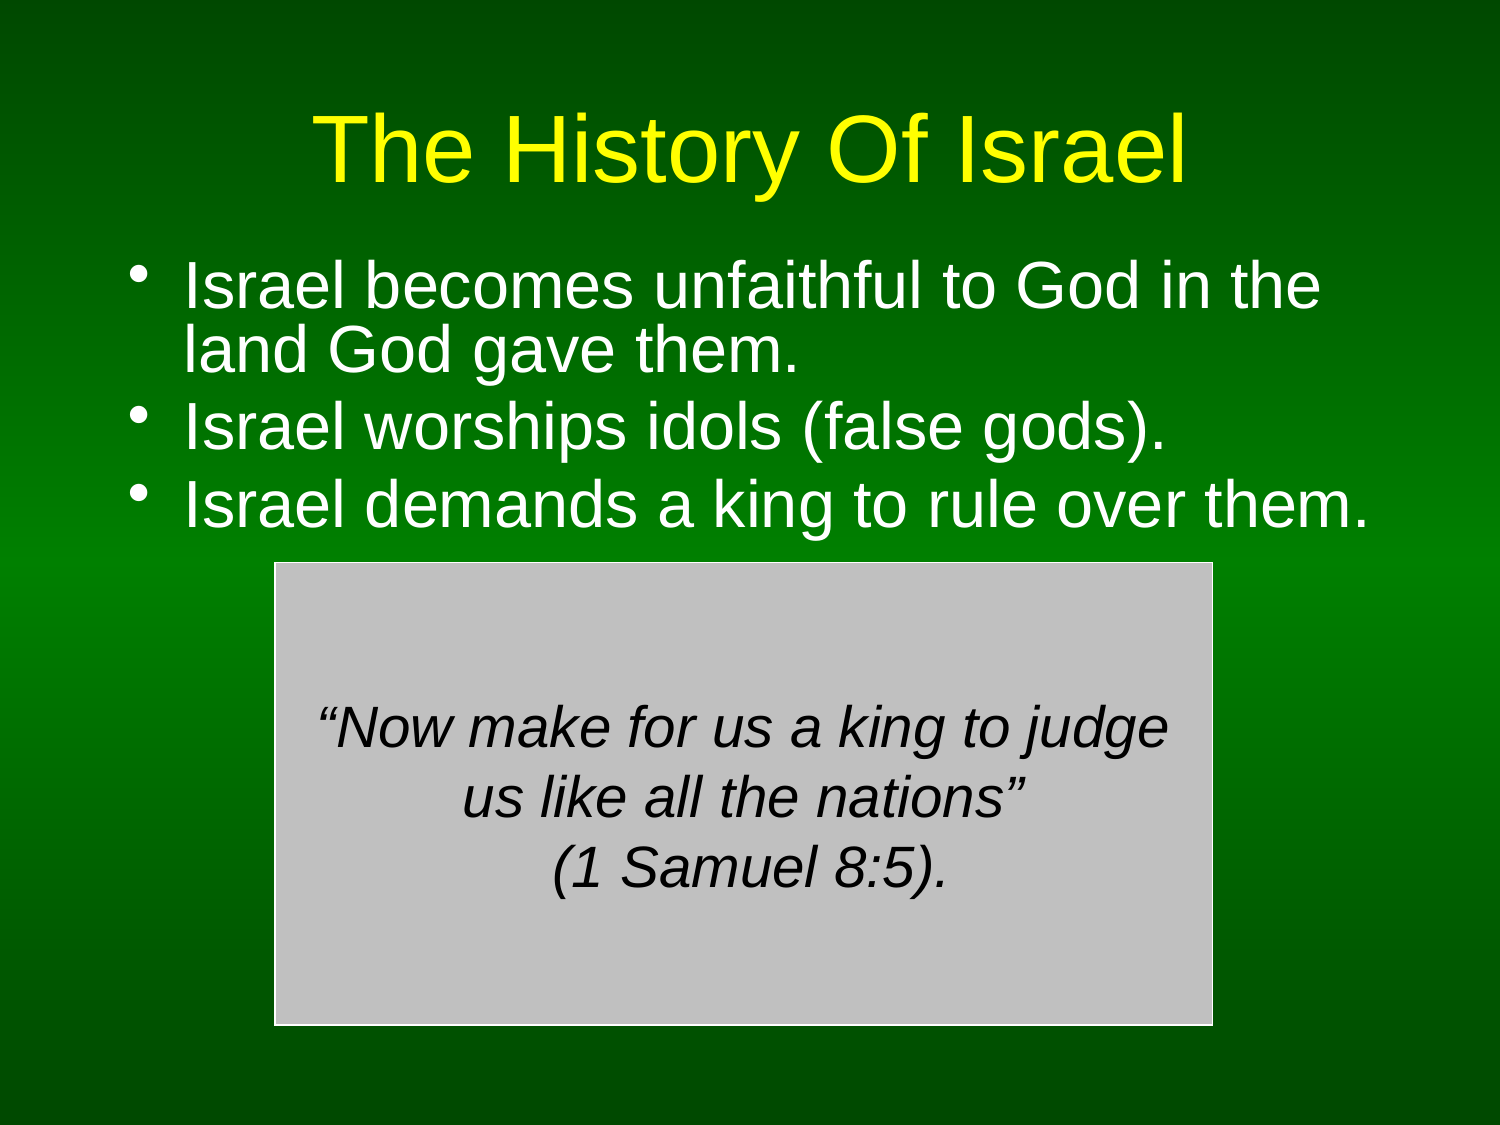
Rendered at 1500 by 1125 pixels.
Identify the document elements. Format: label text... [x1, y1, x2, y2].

text_box “Now make for us a king to judge us like all the nations” (1 Samuel 8:5). [275, 562, 1213, 1025]
title The History Of Israel [37, 50, 1463, 238]
list Israel becomes unfaithful to God in the land God gave them. Israel worships idols (false gods). Israel demands a king to rule over them. [112, 249, 1425, 563]
